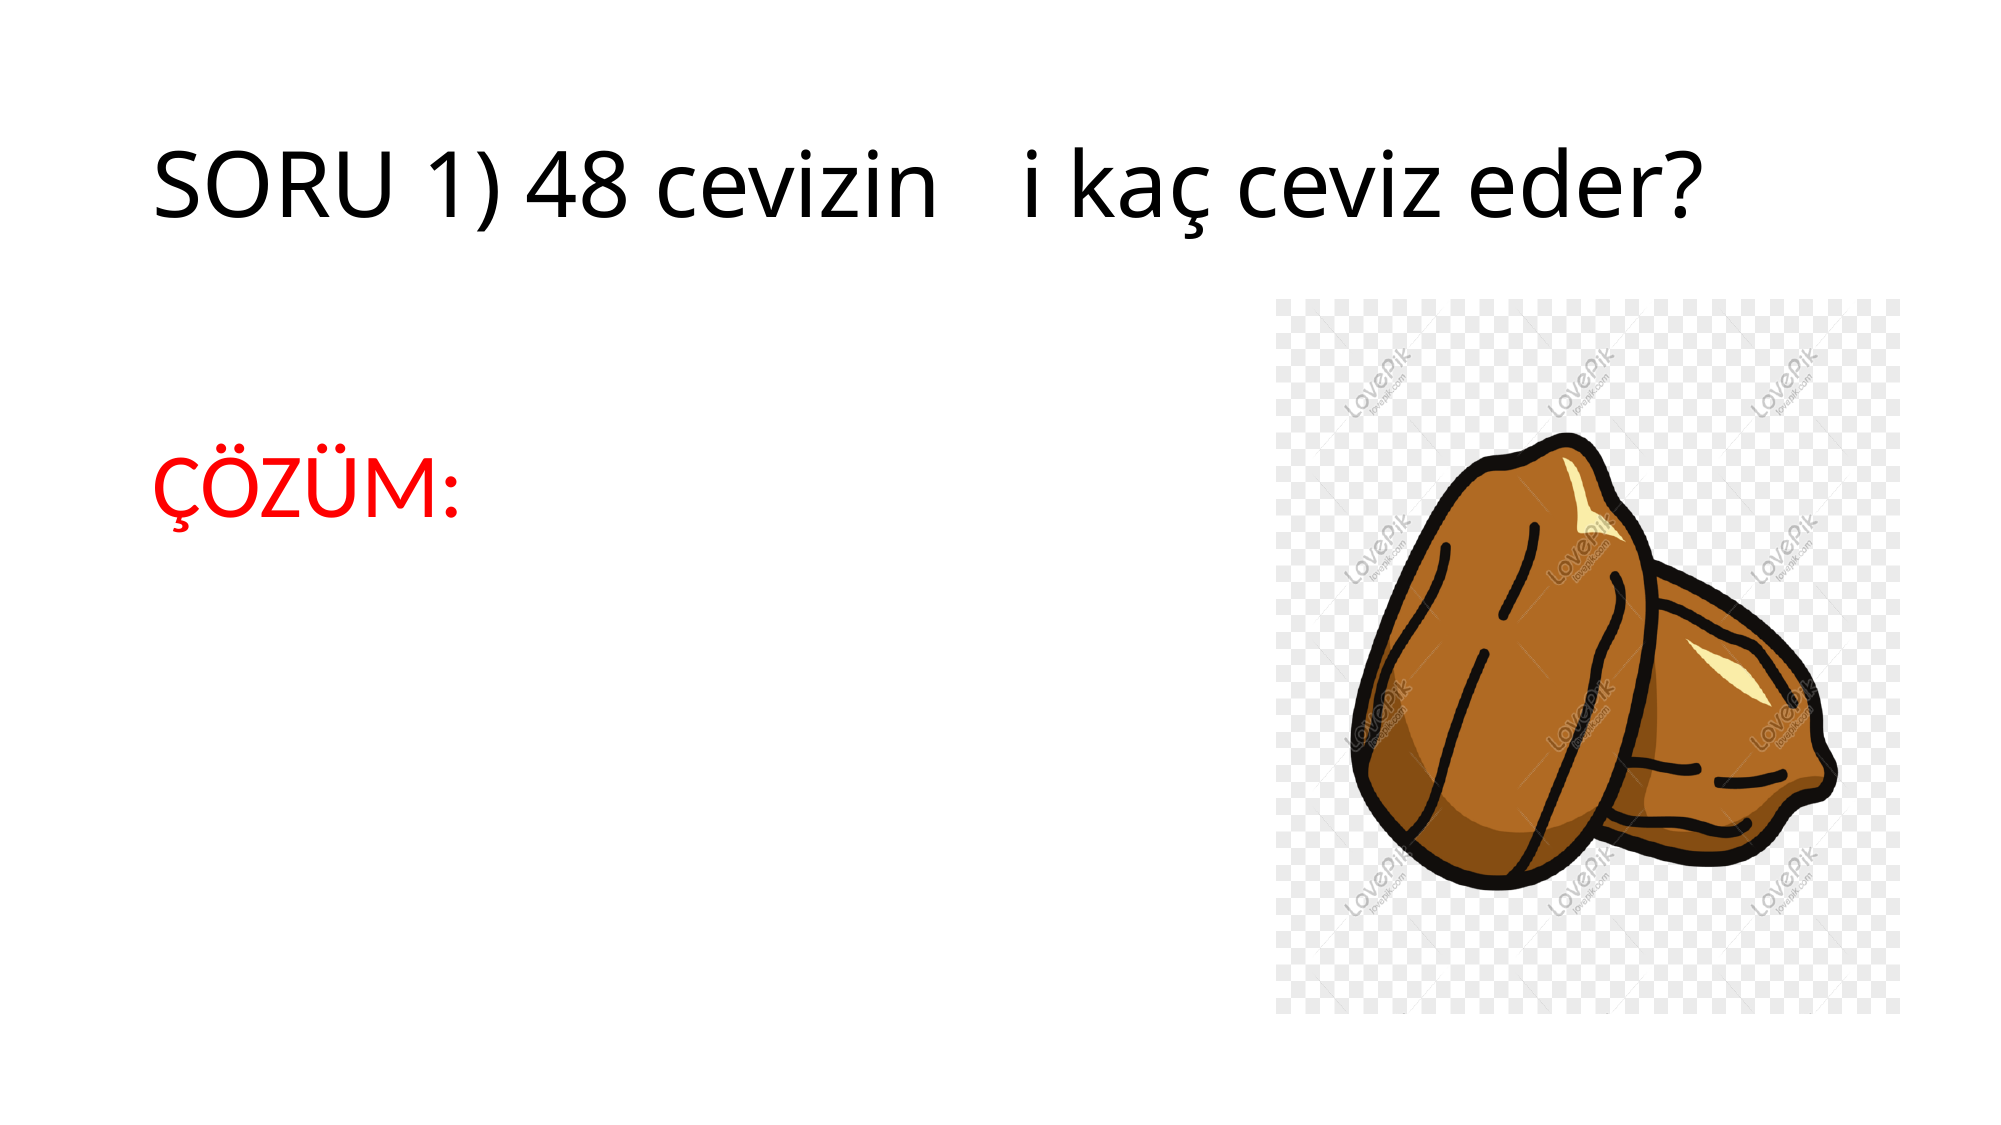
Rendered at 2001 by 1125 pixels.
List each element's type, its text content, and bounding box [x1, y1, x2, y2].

list ÇÖZÜM: [137, 299, 1200, 1014]
picture [1276, 299, 1900, 1014]
